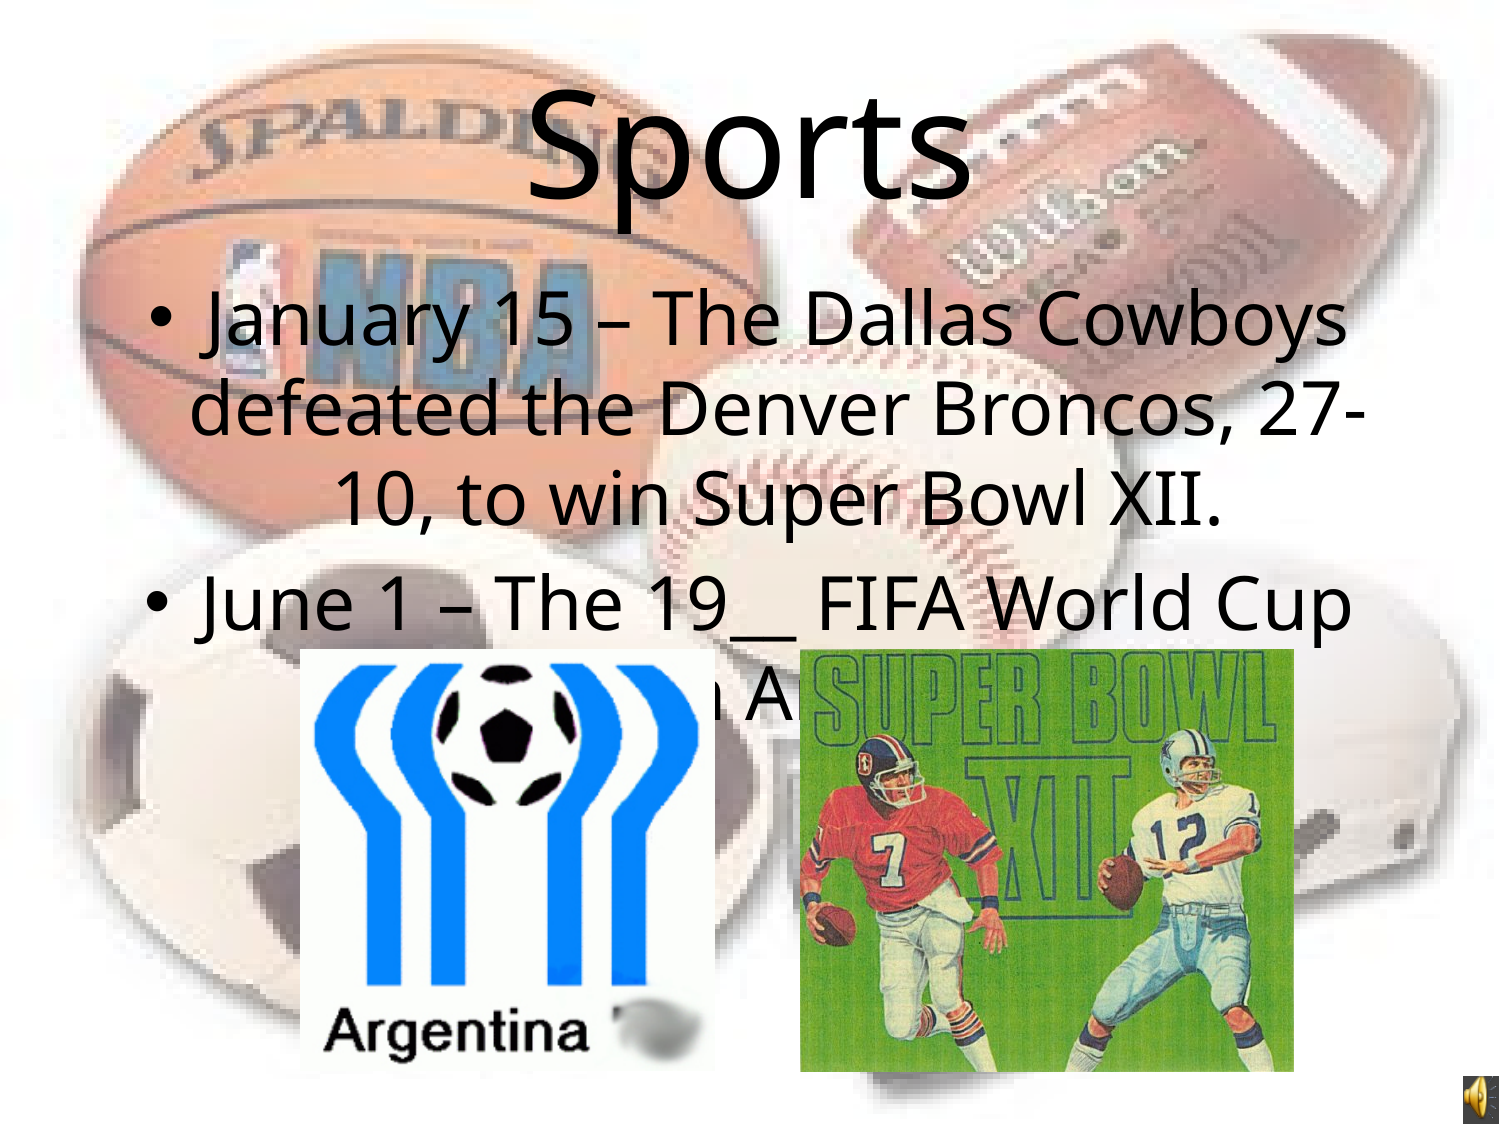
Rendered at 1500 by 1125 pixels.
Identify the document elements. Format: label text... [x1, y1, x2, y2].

list January 15 – The Dallas Cowboys defeated the Denver Broncos, 27-10, to win Super Bowl XII. June 1 – The 19__ FIFA World Cup starts in Argentina. [75, 262, 1425, 1005]
picture [299, 649, 715, 1071]
title Sports [75, 45, 1425, 233]
text_box [174, 237, 1013, 262]
picture [799, 649, 1294, 1072]
picture [1462, 1074, 1500, 1125]
